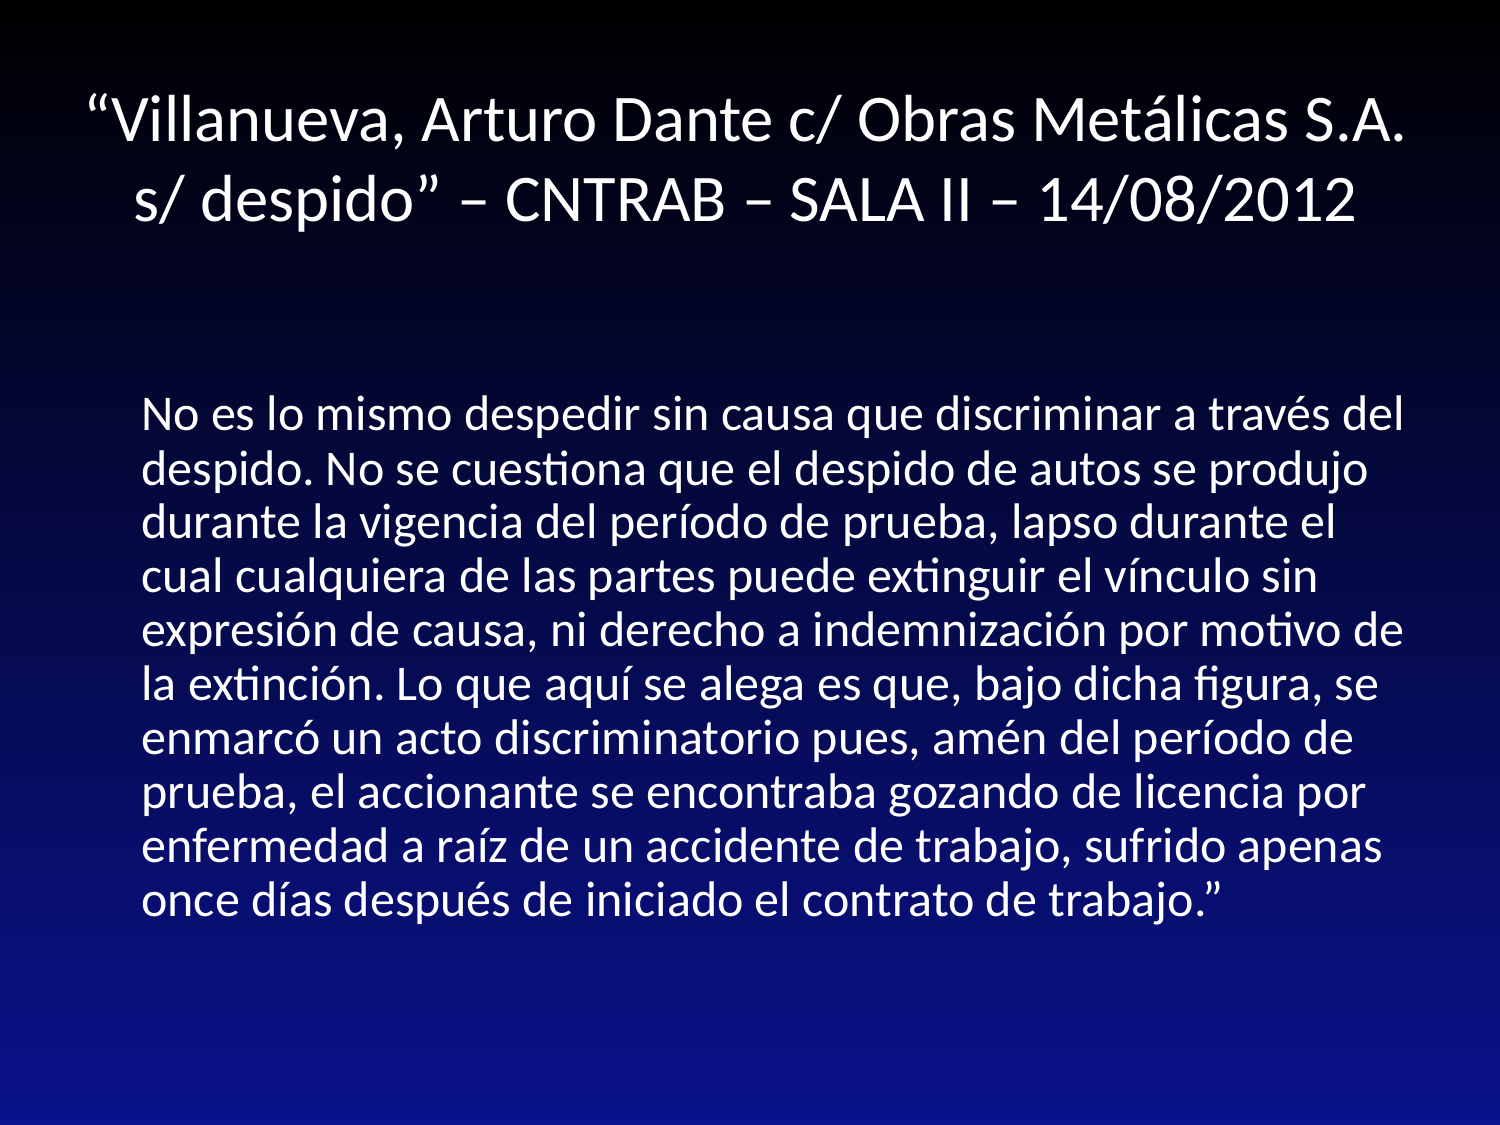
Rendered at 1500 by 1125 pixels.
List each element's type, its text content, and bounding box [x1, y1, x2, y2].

list No es lo mismo despedir sin causa que discriminar a través del despido. No se cuestiona que el despido de autos se produjo durante la vigencia del período de prueba, lapso durante el cual cualquiera de las partes puede extinguir el vínculo sin expresión de causa, ni derecho a indemnización por motivo de la extinción. Lo que aquí se alega es que, bajo dicha figura, se enmarcó un acto discriminatorio pues, amén del período de prueba, el accionante se encontraba gozando de licencia por enfermedad a raíz de un accidente de trabajo, sufrido apenas once días después de iniciado el contrato de trabajo.” [76, 326, 1428, 1022]
title “Villanueva, Arturo Dante c/ Obras Metálicas S.A. s/ despido” – CNTRAB – SALA II – 14/08/2012 [64, 30, 1428, 360]
